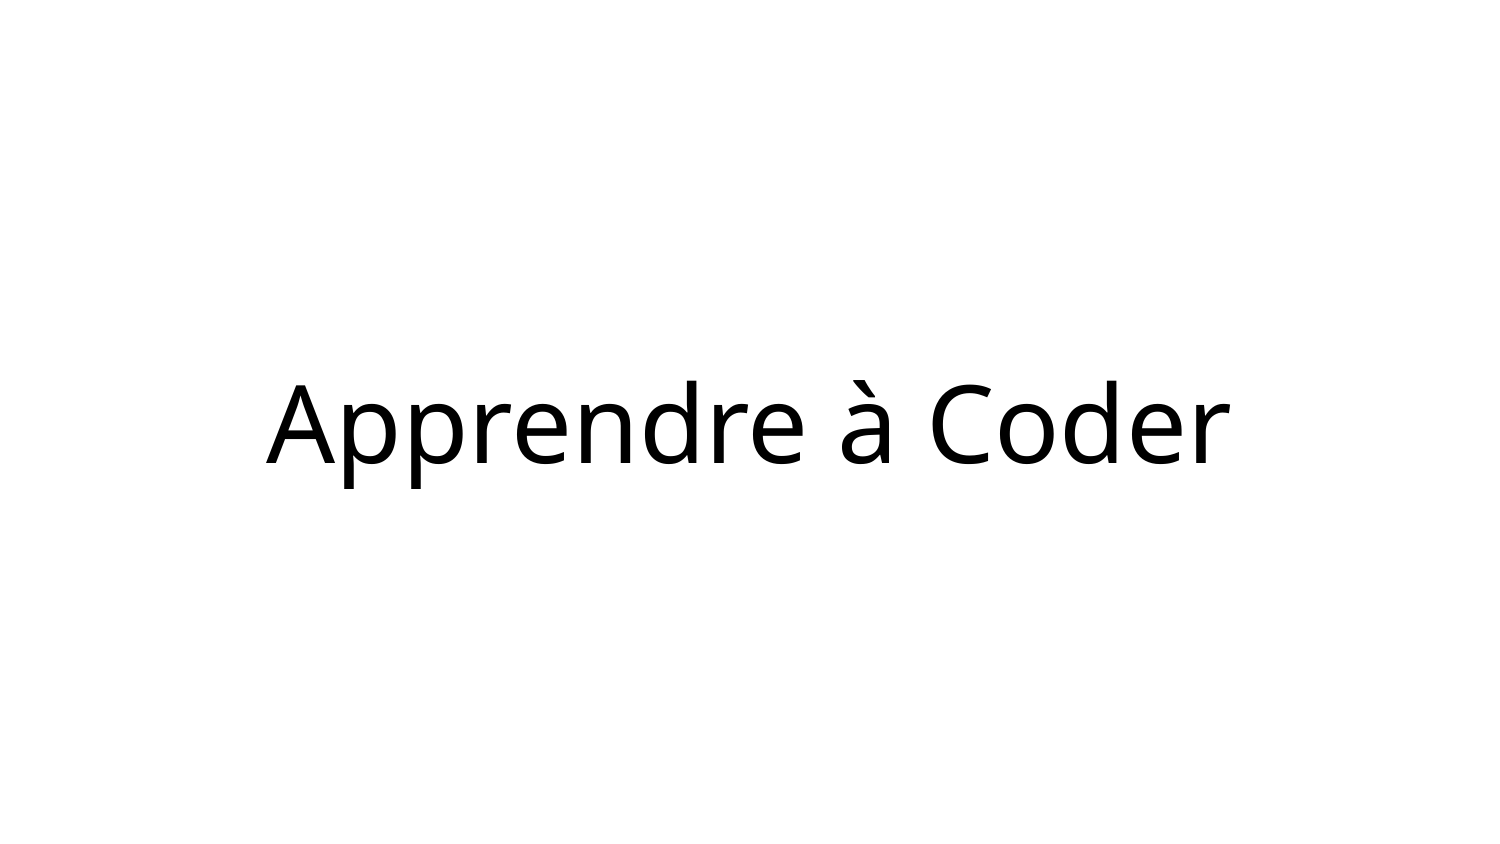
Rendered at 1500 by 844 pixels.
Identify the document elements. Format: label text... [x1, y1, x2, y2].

title Apprendre à Coder [51, 140, 1449, 704]
